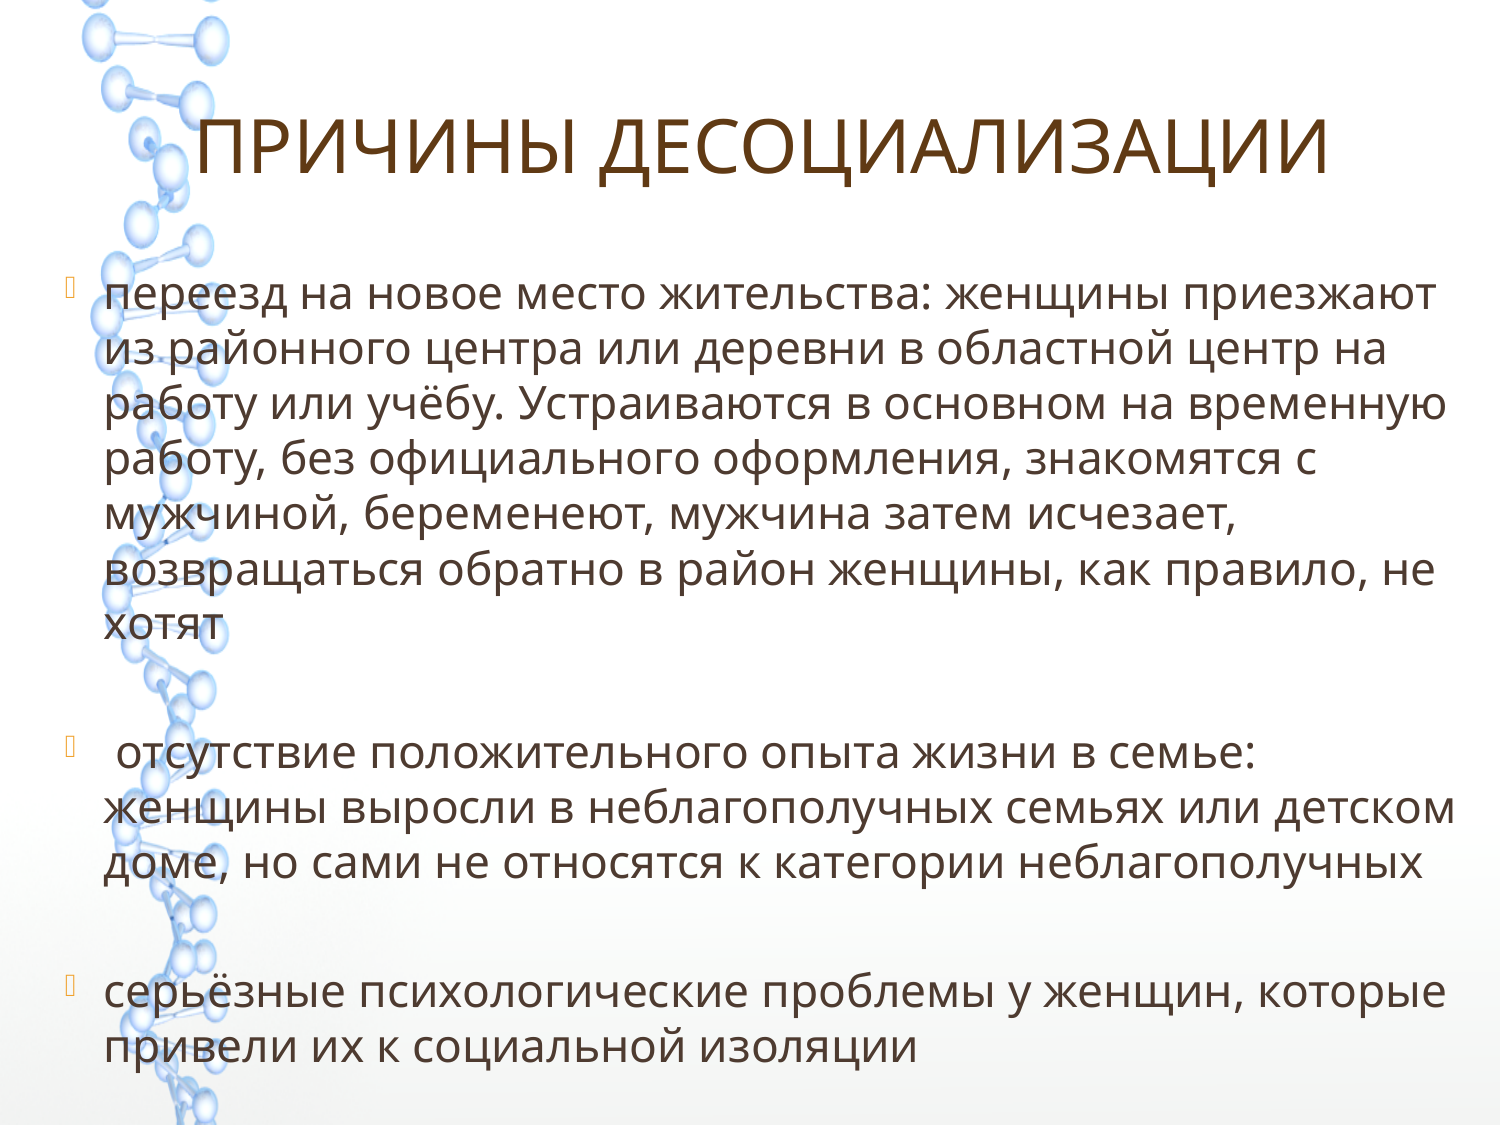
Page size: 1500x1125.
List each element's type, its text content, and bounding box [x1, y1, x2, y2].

text_box переезд на новое место жительства: женщины приезжают из районного центра или деревни в областной центр на работу или учёбу. Устраиваются в основном на временную работу, без официального оформления, знакомятся с мужчиной, беременеют, мужчина затем исчезает, возвращаться обратно в район женщины, как правило, не хотят отсутствие положительного опыта жизни в семье: женщины выросли в неблагополучных семьях или детском доме, но сами не относятся к категории неблагополучных серьёзные психологические проблемы у женщин, которые привели их к социальной изоляции [50, 196, 1475, 1094]
picture [0, 0, 1500, 1125]
text_box ПРИЧИНЫ ДЕСОЦИАЛИЗАЦИИ [50, 75, 1475, 196]
